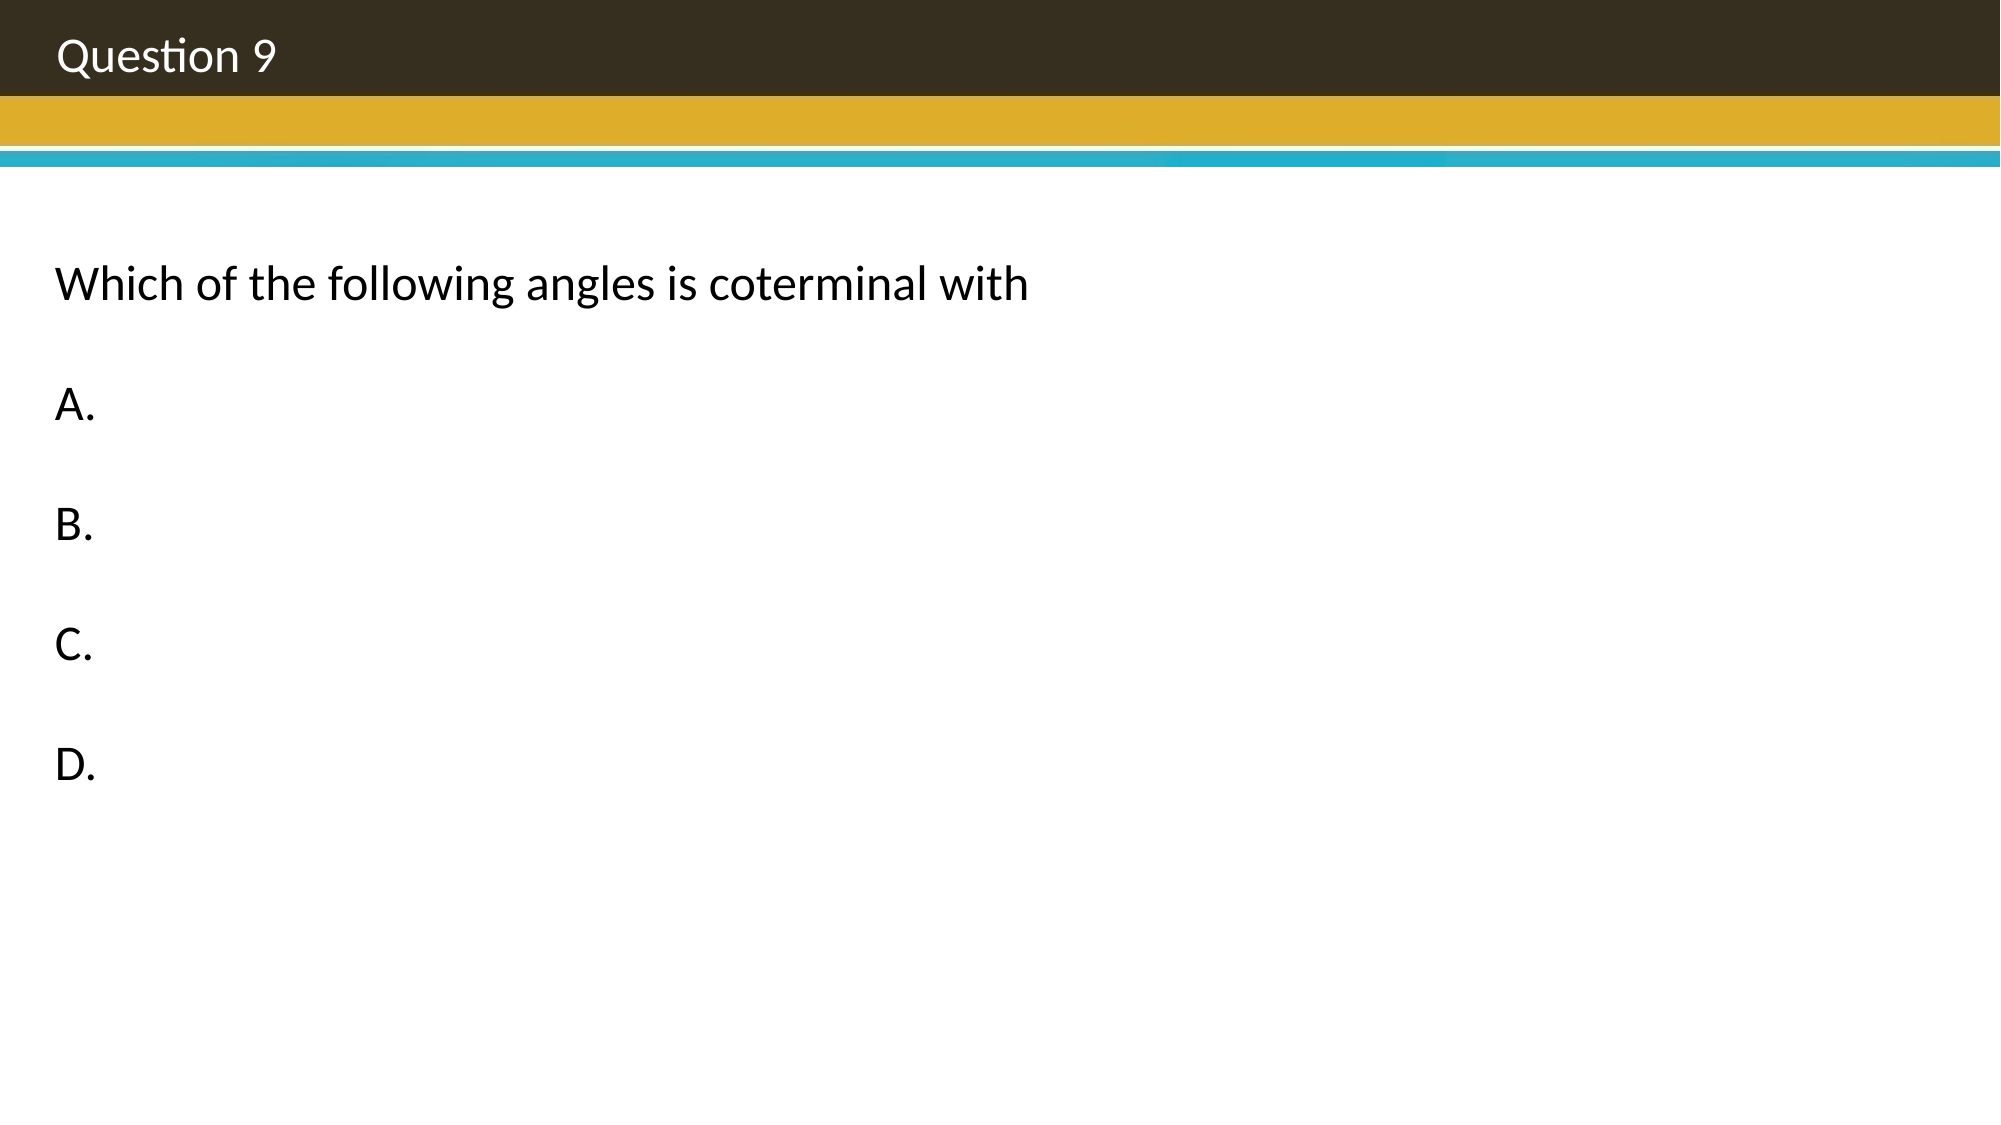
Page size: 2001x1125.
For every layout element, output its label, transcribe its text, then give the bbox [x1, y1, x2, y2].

picture [0, 0, 2000, 167]
text_box Question 9 [41, 14, 293, 90]
